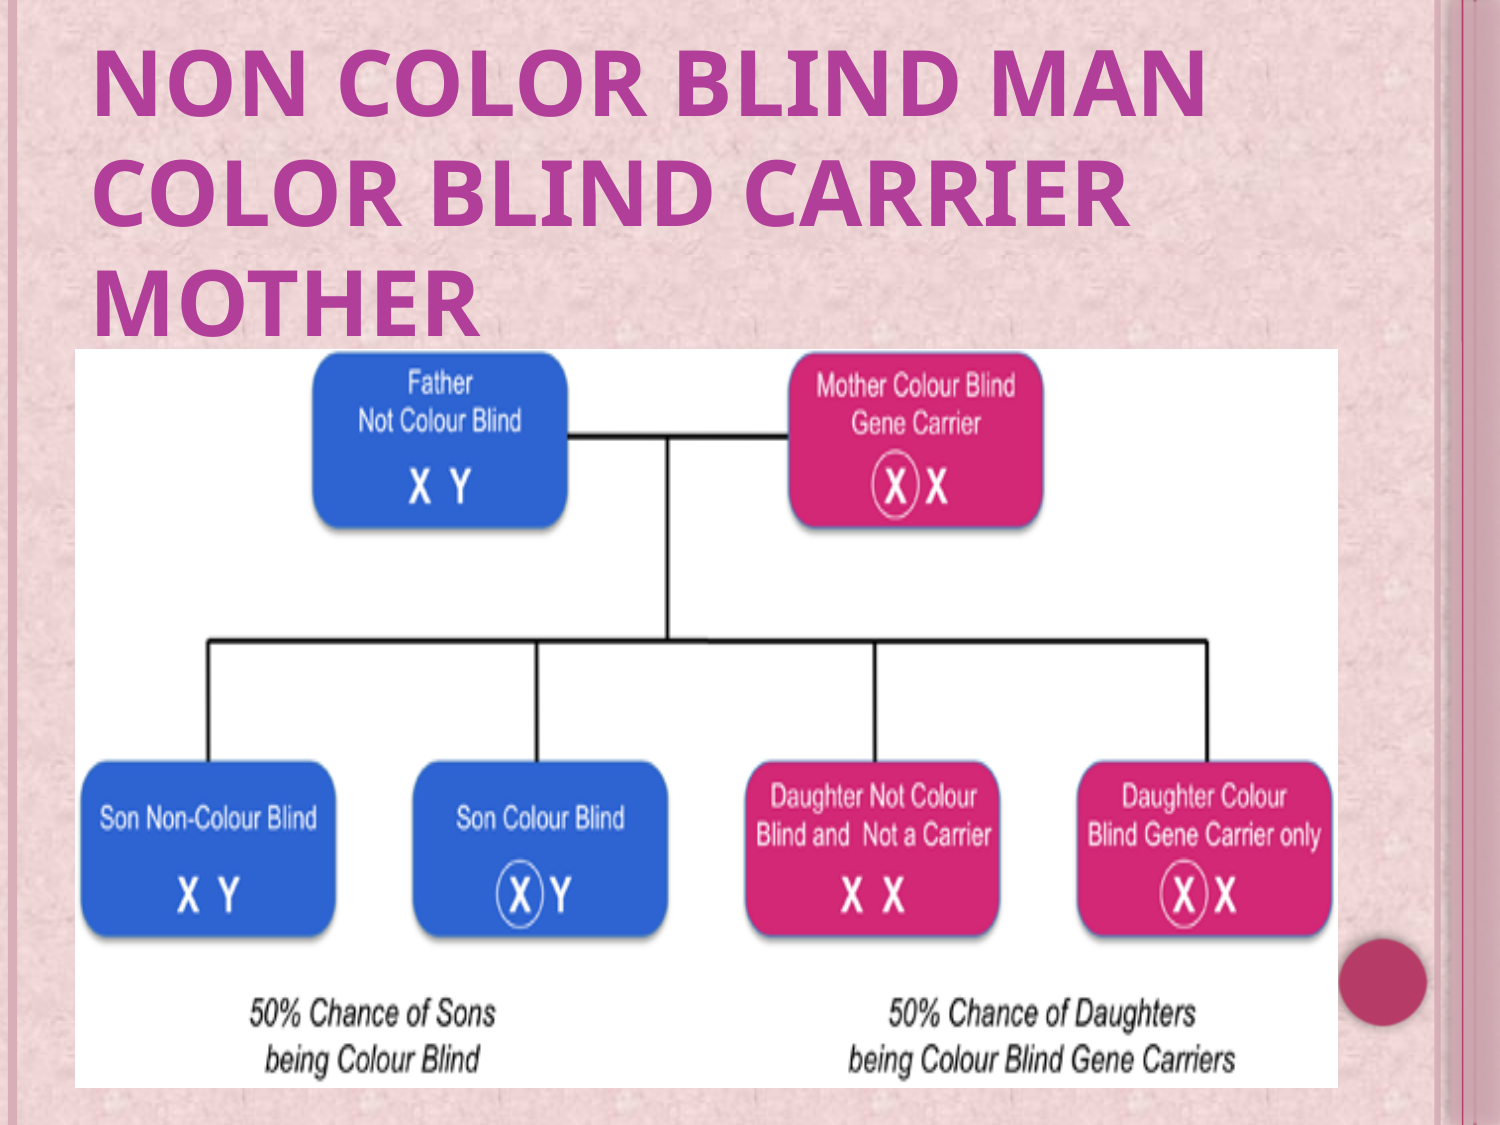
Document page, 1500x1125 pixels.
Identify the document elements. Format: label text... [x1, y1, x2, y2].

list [77, 352, 1336, 1086]
title Non color blind man color blind carrier mother [75, 174, 1300, 342]
